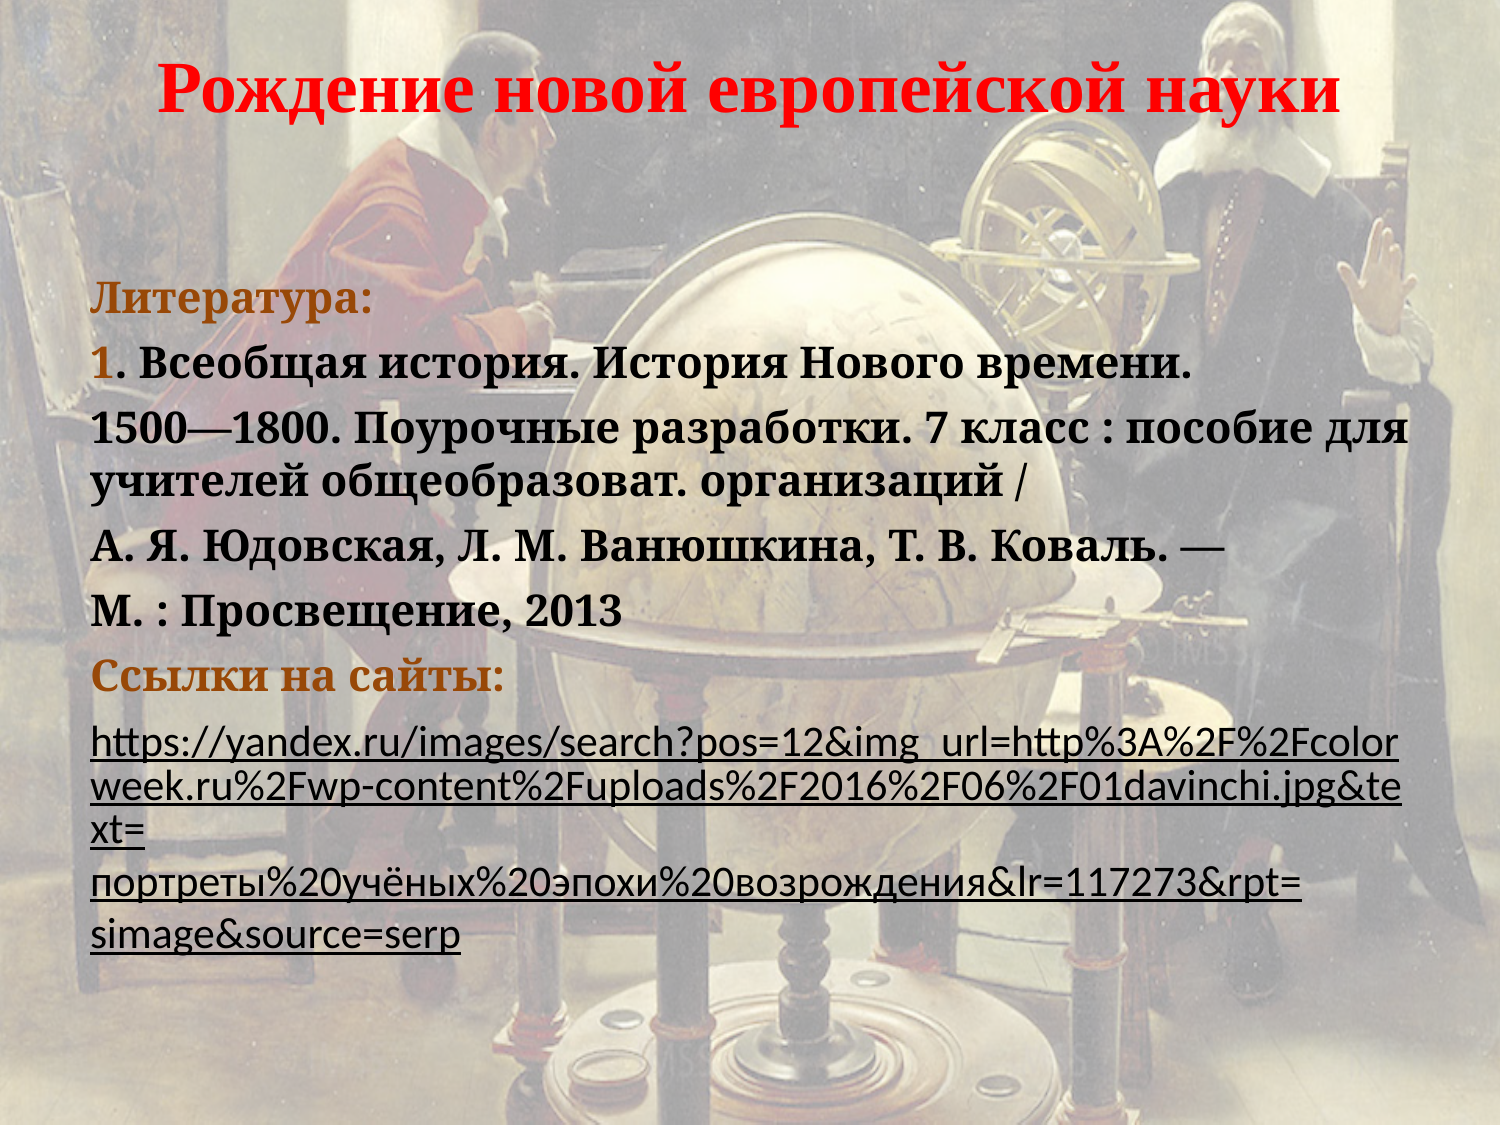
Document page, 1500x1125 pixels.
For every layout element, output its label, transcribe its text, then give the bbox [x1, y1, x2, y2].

list Литература: 1. Всеобщая история. История Нового времени. 1500—1800. Поурочные разработки. 7 класс : пособие для учителей общеобразоват. организаций / А. Я. Юдовская, Л. М. Ванюшкина, Т. В. Коваль. — М. : Просвещение, 2013 Ссылки на сайты: https://yandex.ru/images/search?pos=12&img_url=http%3A%2F%2Fcolorweek.ru%2Fwp-content%2Fuploads%2F2016%2F06%2F01davinchi.jpg&text=портреты%20учёных%20эпохи%20возрождения&lr=117273&rpt=simage&source=serp [75, 262, 1425, 1005]
title Рождение новой европейской науки [75, 30, 1425, 135]
